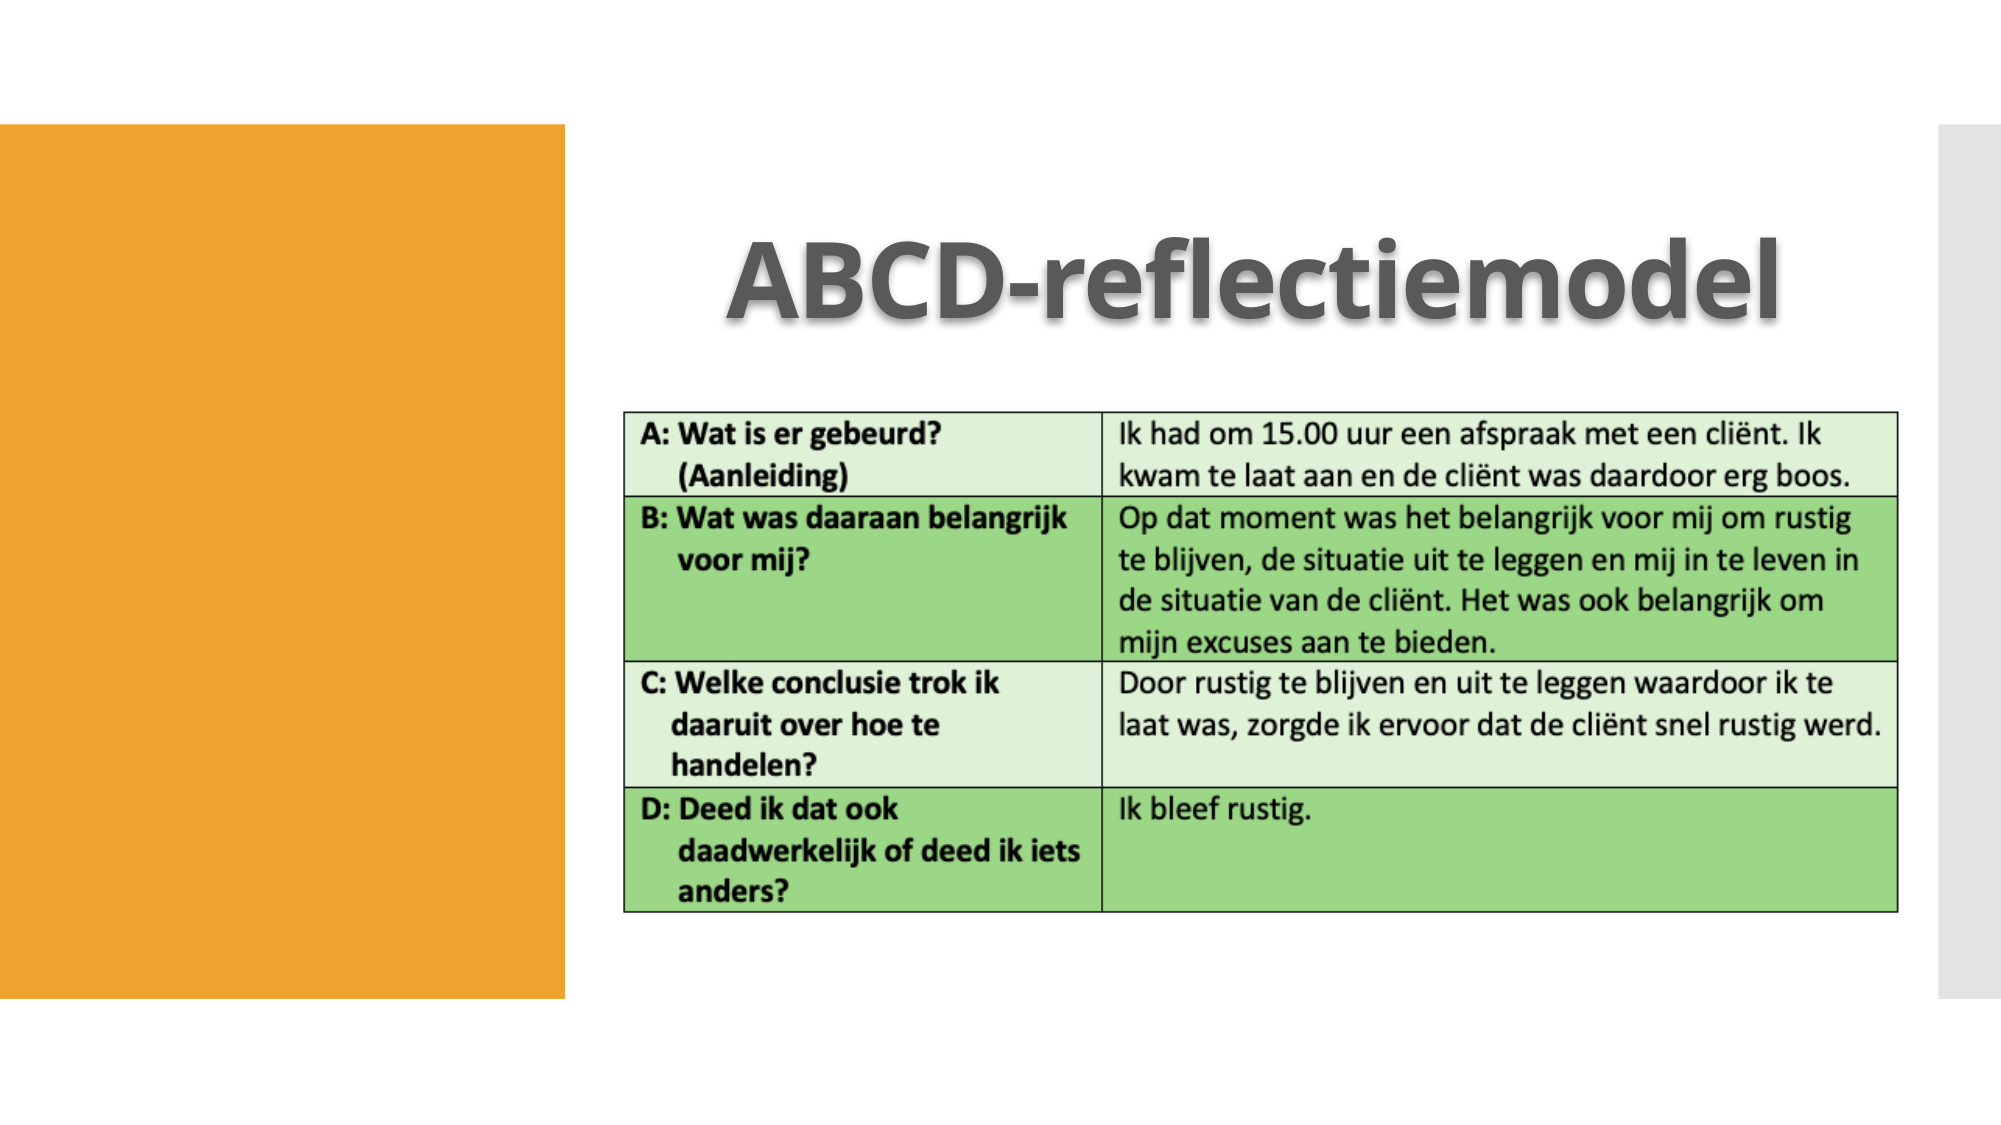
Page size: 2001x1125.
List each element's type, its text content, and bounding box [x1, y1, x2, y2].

title ABCD-reflectiemodel [607, 156, 1904, 350]
picture [607, 392, 1918, 937]
